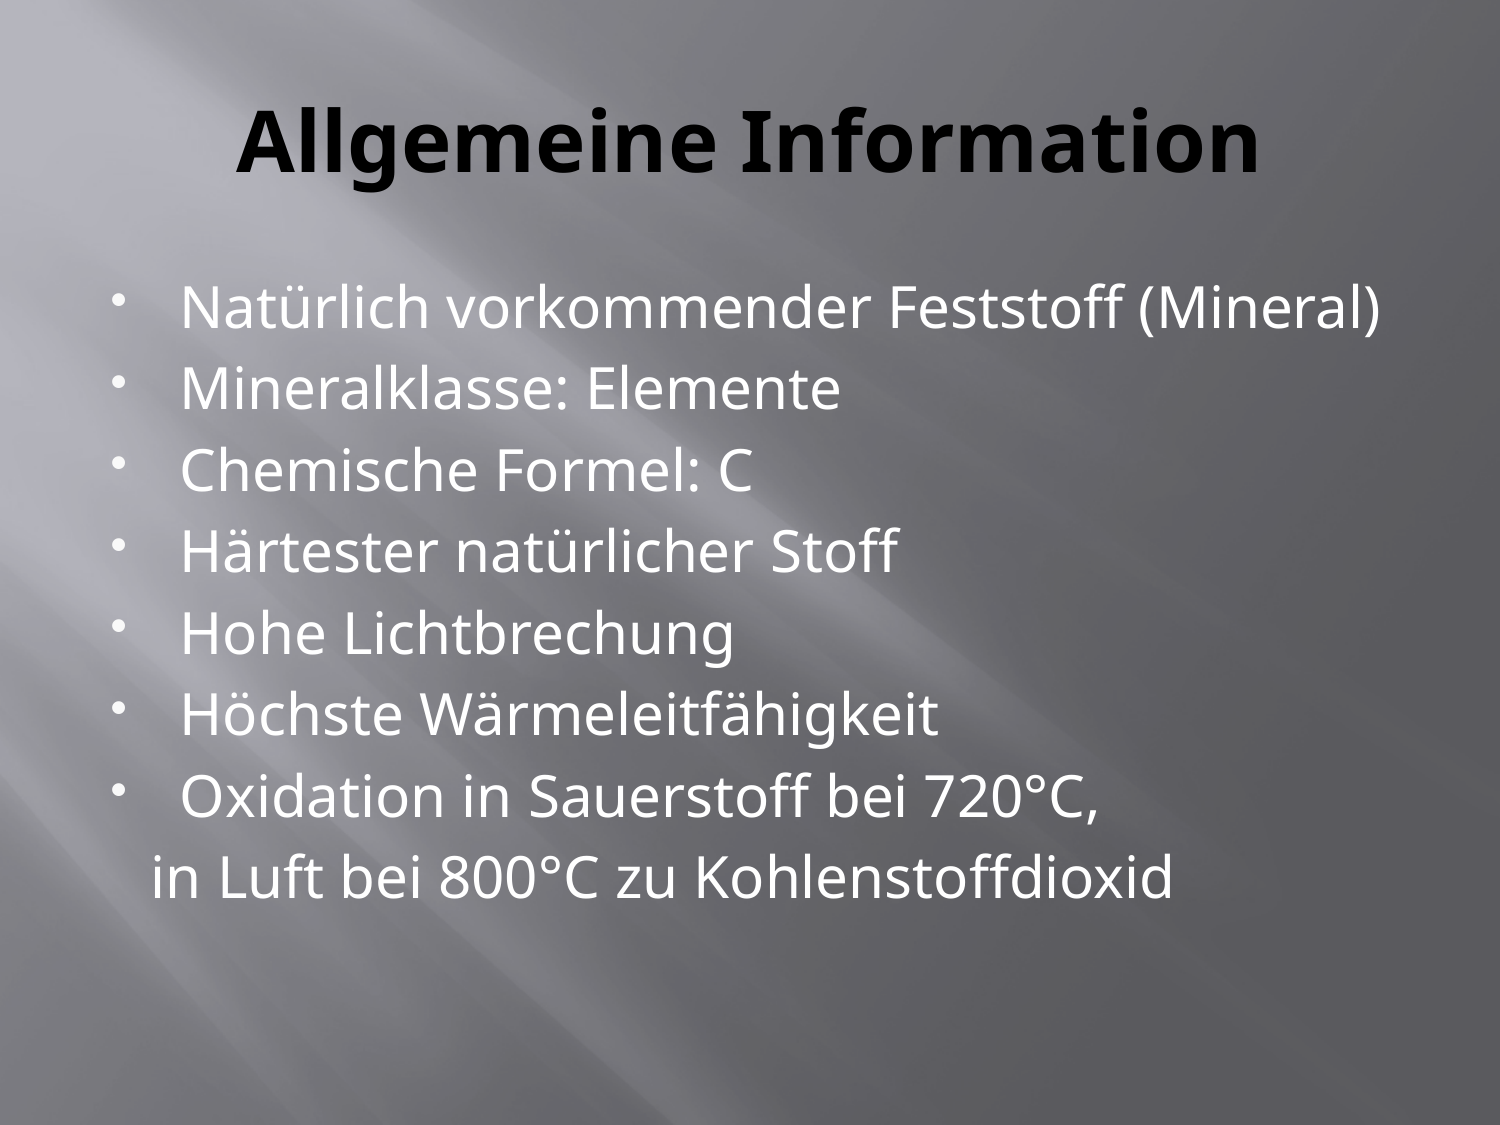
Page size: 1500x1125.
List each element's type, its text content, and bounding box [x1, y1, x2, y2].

title Allgemeine Information [75, 45, 1425, 233]
list Natürlich vorkommender Feststoff (Mineral) Mineralklasse: Elemente Chemische Formel: C Härtester natürlicher Stoff Hohe Lichtbrechung Höchste Wärmeleitfähigkeit Oxidation in Sauerstoff bei 720°C, in Luft bei 800°C zu Kohlenstoffdioxid [75, 262, 1425, 1035]
